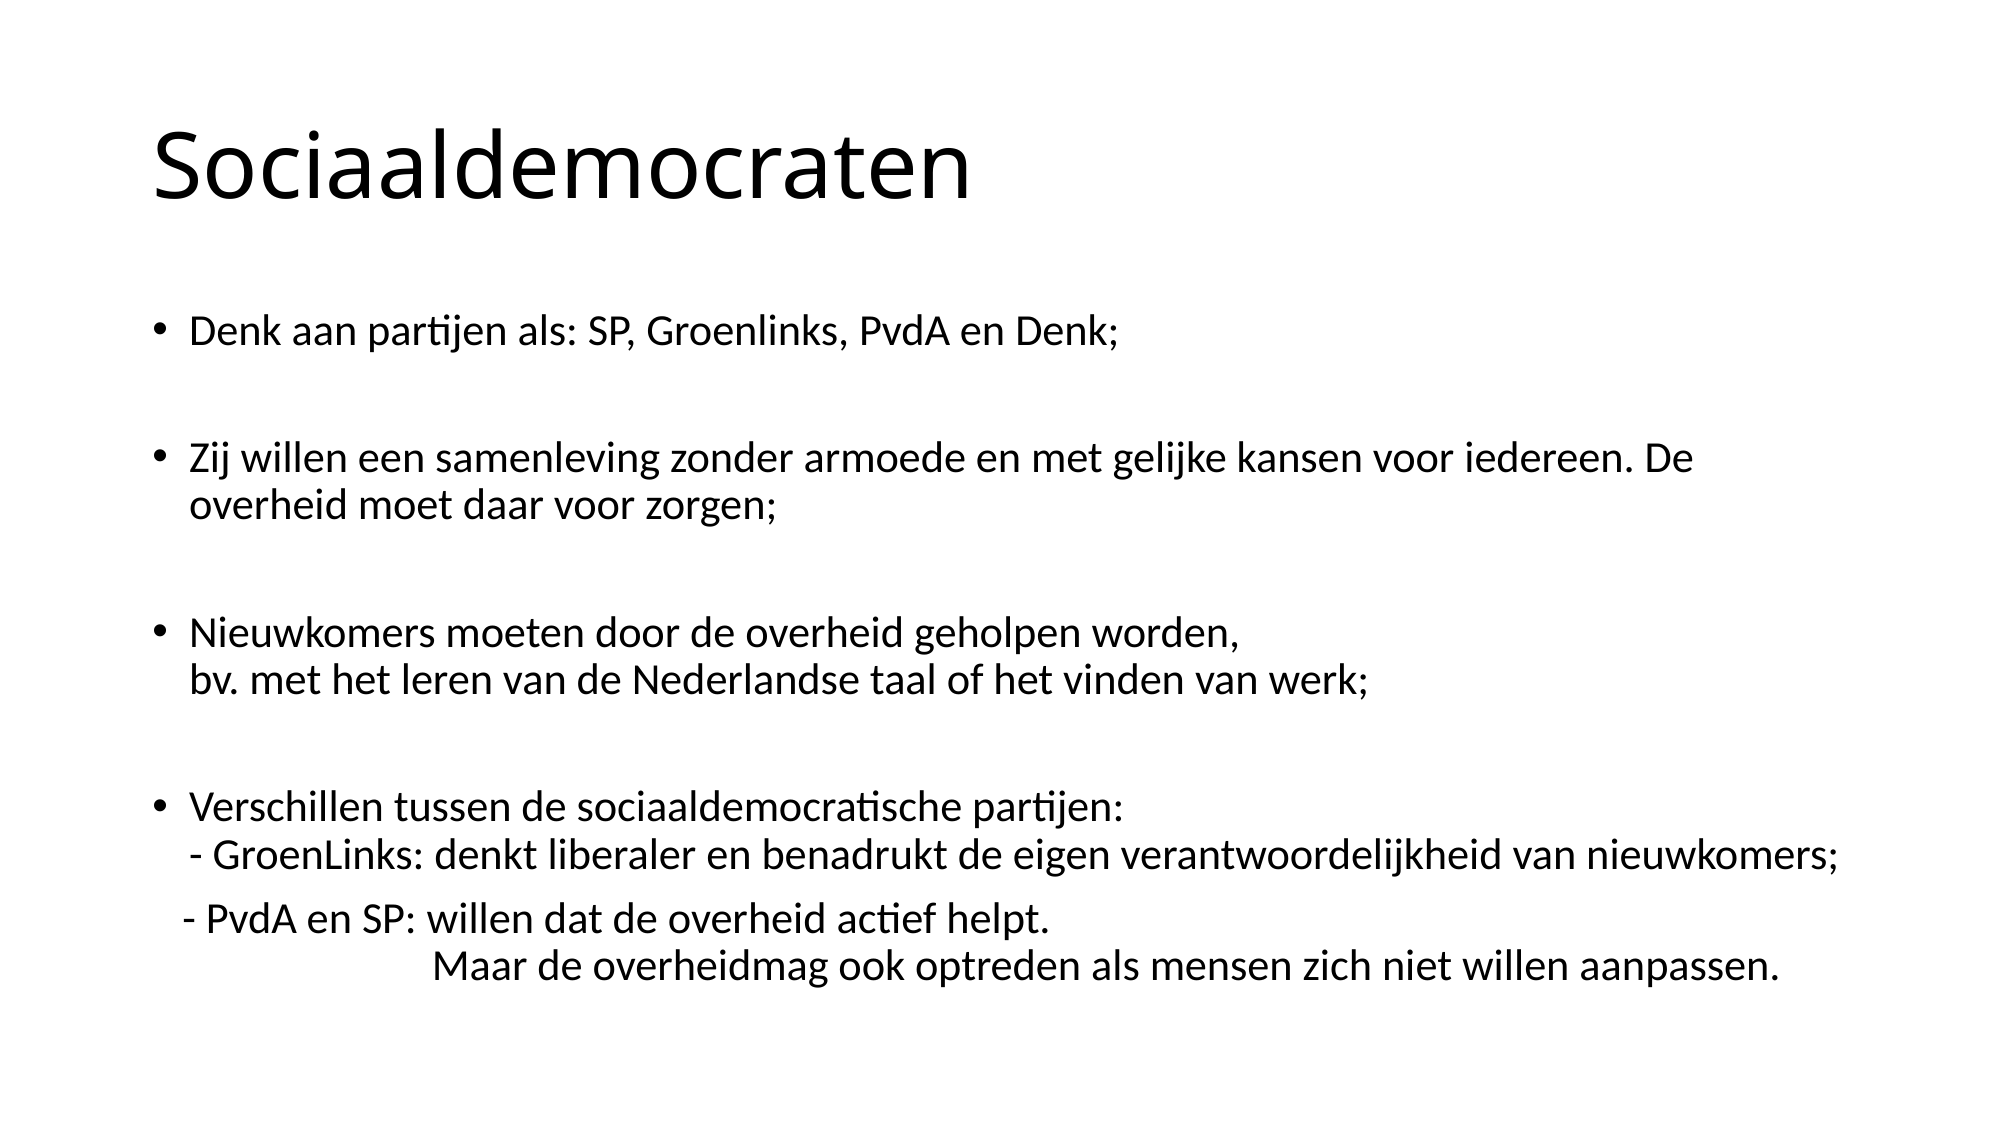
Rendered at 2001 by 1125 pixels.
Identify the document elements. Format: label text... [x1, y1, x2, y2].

title Sociaaldemocraten [137, 59, 1863, 278]
list Denk aan partijen als: SP, Groenlinks, PvdA en Denk; Zij willen een samenleving zonder armoede en met gelijke kansen voor iedereen. De overheid moet daar voor zorgen; Nieuwkomers moeten door de overheid geholpen worden, bv. met het leren van de Nederlandse taal of het vinden van werk; Verschillen tussen de sociaaldemocratische partijen: - GroenLinks: denkt liberaler en benadrukt de eigen verantwoordelijkheid van nieuwkomers; - PvdA en SP: willen dat de overheid actief helpt. Maar de overheidmag ook optreden als mensen zich niet willen aanpassen. [137, 299, 1863, 1014]
